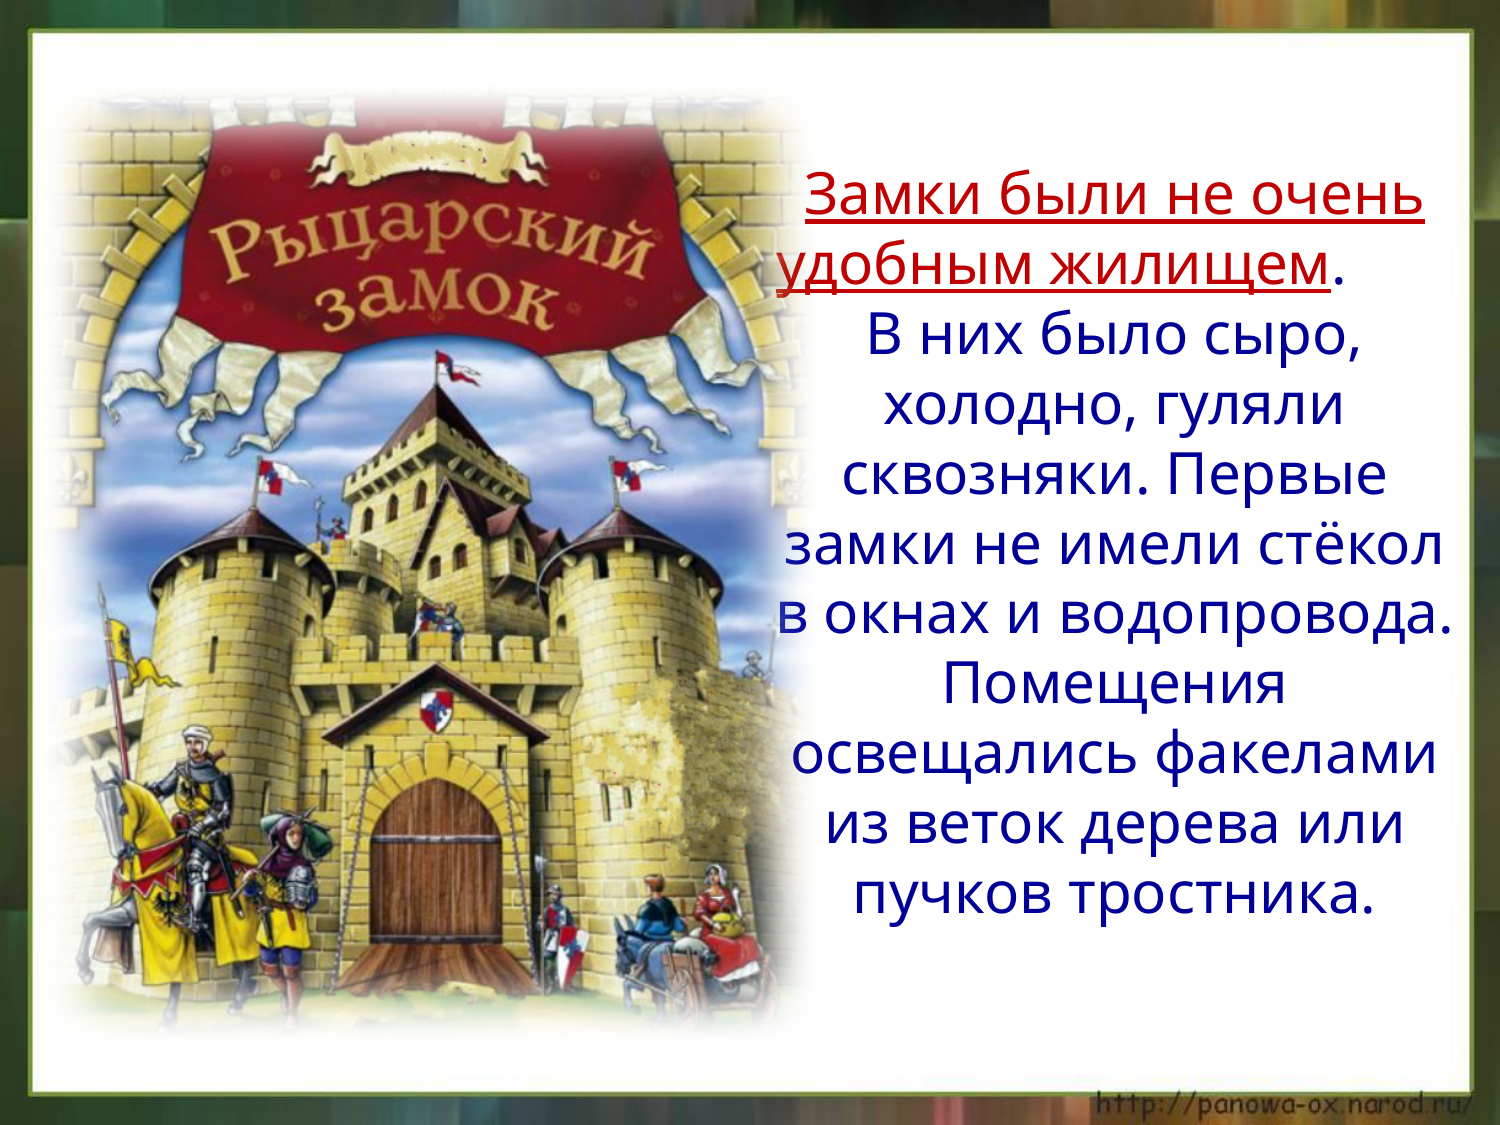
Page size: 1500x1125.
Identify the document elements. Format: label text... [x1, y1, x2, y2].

list Замки были не очень удобным жилищем. В них было сыро, холодно, гуляли сквозняки. Первые замки не имели стёкол в окнах и водопровода. Помещения освещались факелами из веток дерева или пучков тростника. [826, 149, 1471, 1035]
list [41, 77, 822, 1047]
picture [0, 0, 1500, 1125]
